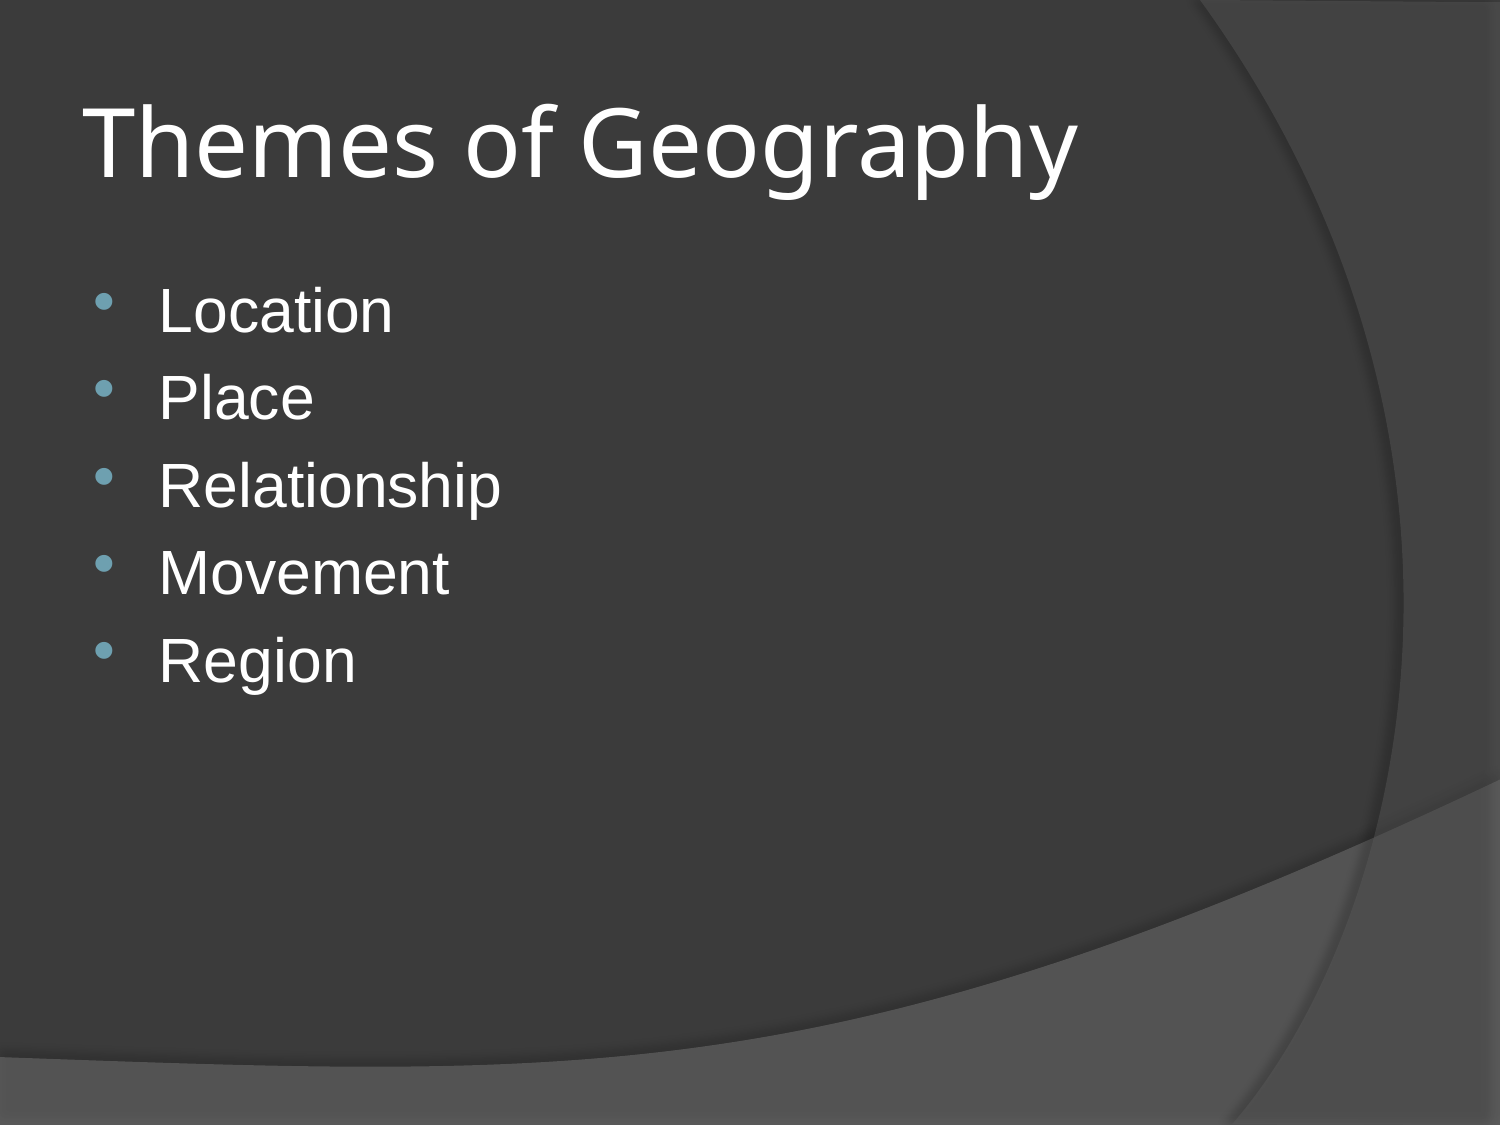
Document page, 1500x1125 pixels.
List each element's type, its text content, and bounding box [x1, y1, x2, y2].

title Themes of Geography [75, 45, 1300, 233]
list Location Place Relationship Movement Region [75, 262, 1300, 1005]
